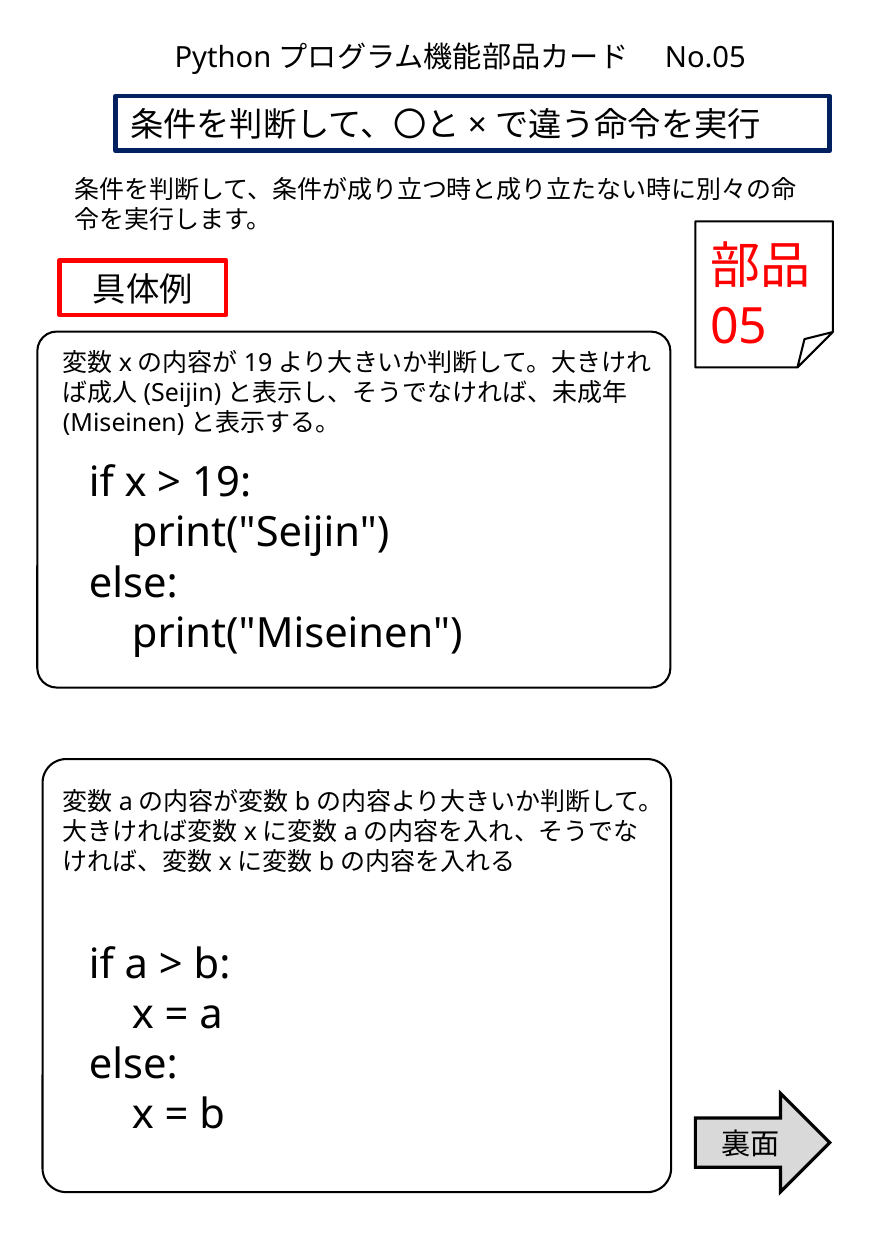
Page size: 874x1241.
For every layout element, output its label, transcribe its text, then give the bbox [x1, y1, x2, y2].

text_box 条件を判断して、〇と×で違う命令を実行 [115, 96, 830, 151]
text_box Pythonプログラム機能部品カード No.05 [159, 31, 848, 81]
text_box 裏面 [694, 1090, 832, 1195]
text_box 条件を判断して、条件が成り立つ時と成り立たない時に別々の命令を実行します。 [59, 166, 814, 241]
text_box 具体例 [59, 260, 227, 315]
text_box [695, 221, 858, 368]
text_box [41, 758, 673, 1194]
text_box if a > b: x = a else: x = b [74, 929, 542, 1145]
text_box if x > 19: print("Seijin") else: print("Miseinen") [74, 447, 542, 663]
text_box [36, 330, 672, 689]
